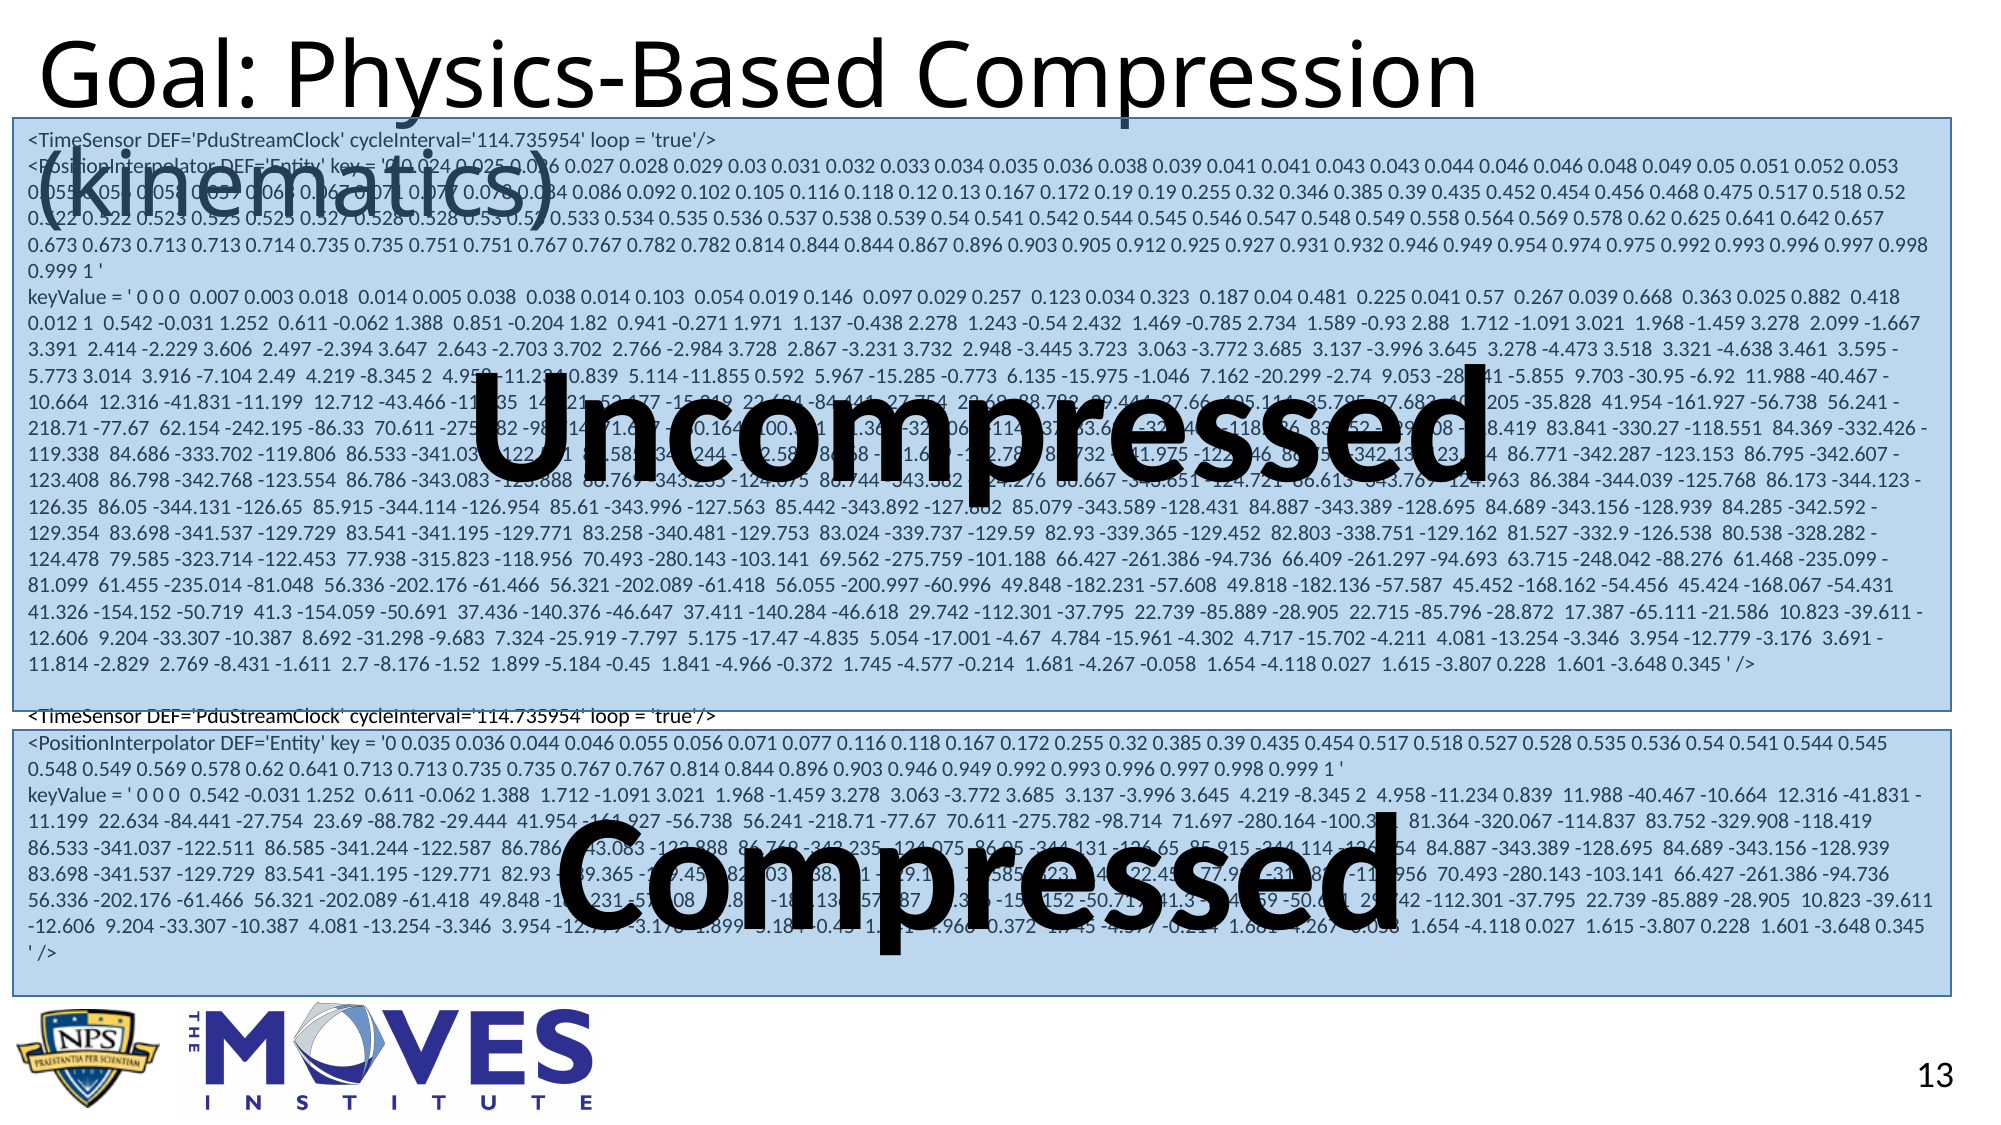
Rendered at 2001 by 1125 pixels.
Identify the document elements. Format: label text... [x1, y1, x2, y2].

text_box Uncompressed [12, 117, 1952, 712]
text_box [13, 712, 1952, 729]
picture [176, 1000, 605, 1124]
text_box Compressed [12, 729, 1952, 997]
picture [16, 1009, 160, 1108]
text_box 13 [1888, 1042, 1969, 1105]
text_box Goal: Physics-Based Compression (kinematics) [22, 7, 1977, 243]
